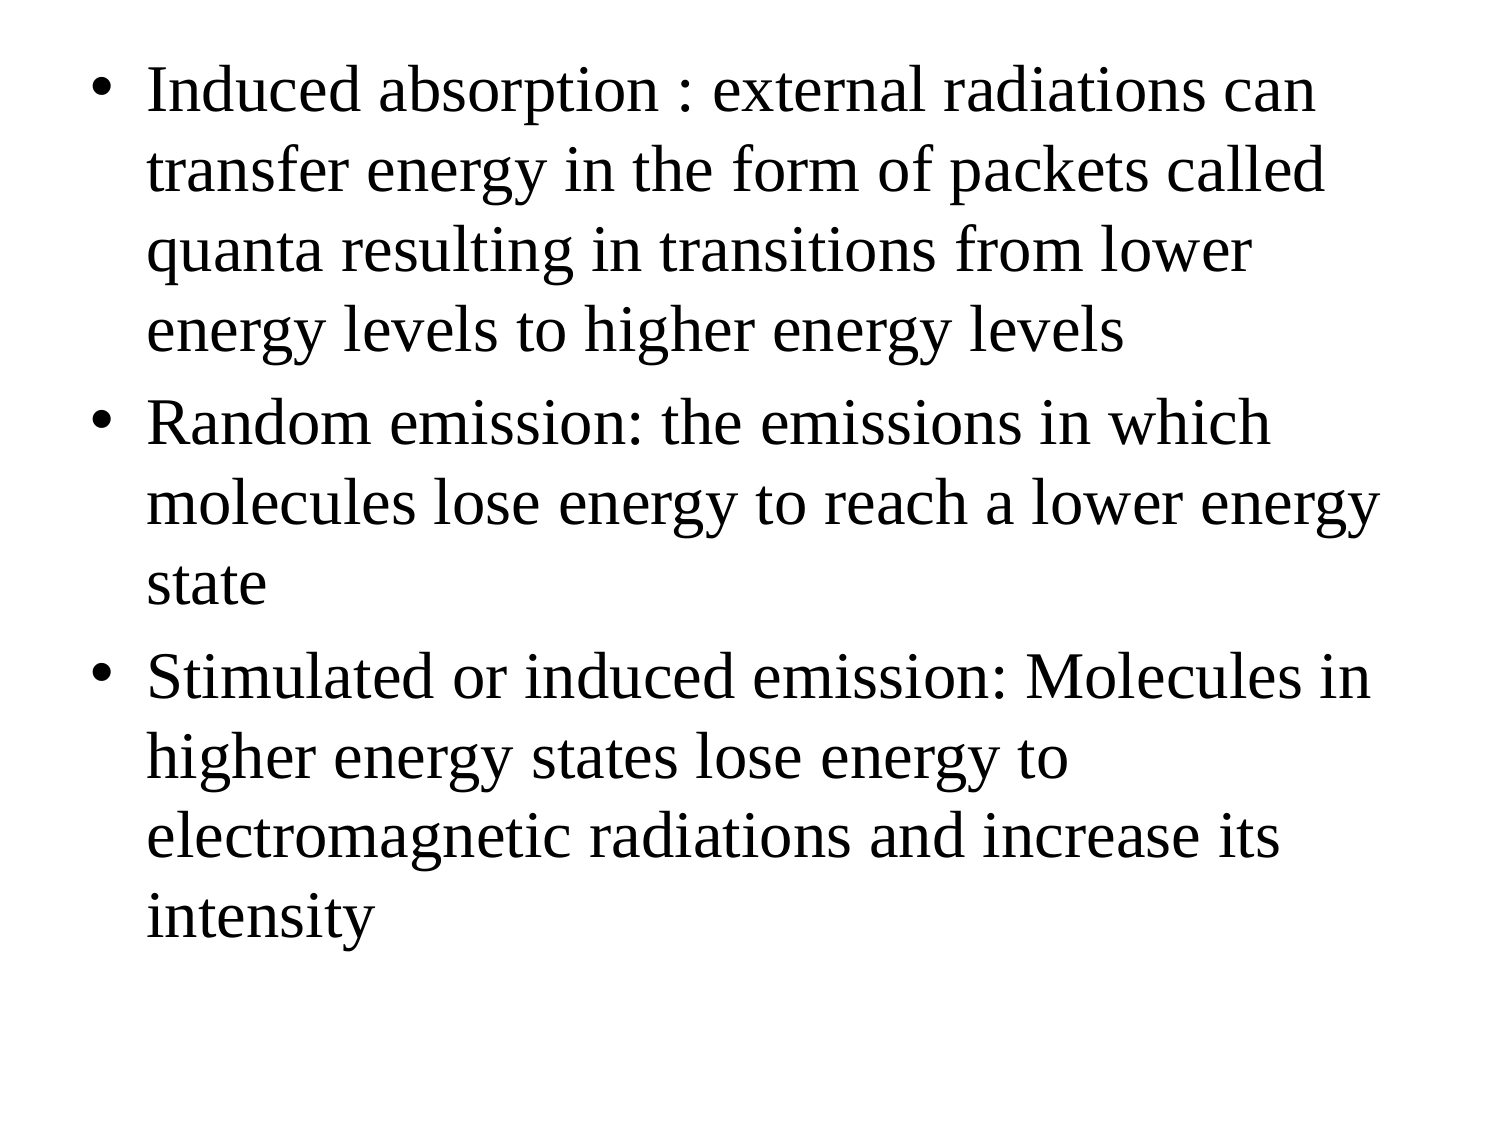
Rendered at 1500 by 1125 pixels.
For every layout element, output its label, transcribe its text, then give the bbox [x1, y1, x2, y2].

list Induced absorption : external radiations can transfer energy in the form of packets called quanta resulting in transitions from lower energy levels to higher energy levels Random emission: the emissions in which molecules lose energy to reach a lower energy state Stimulated or induced emission: Molecules in higher energy states lose energy to electromagnetic radiations and increase its intensity [75, 37, 1425, 1005]
